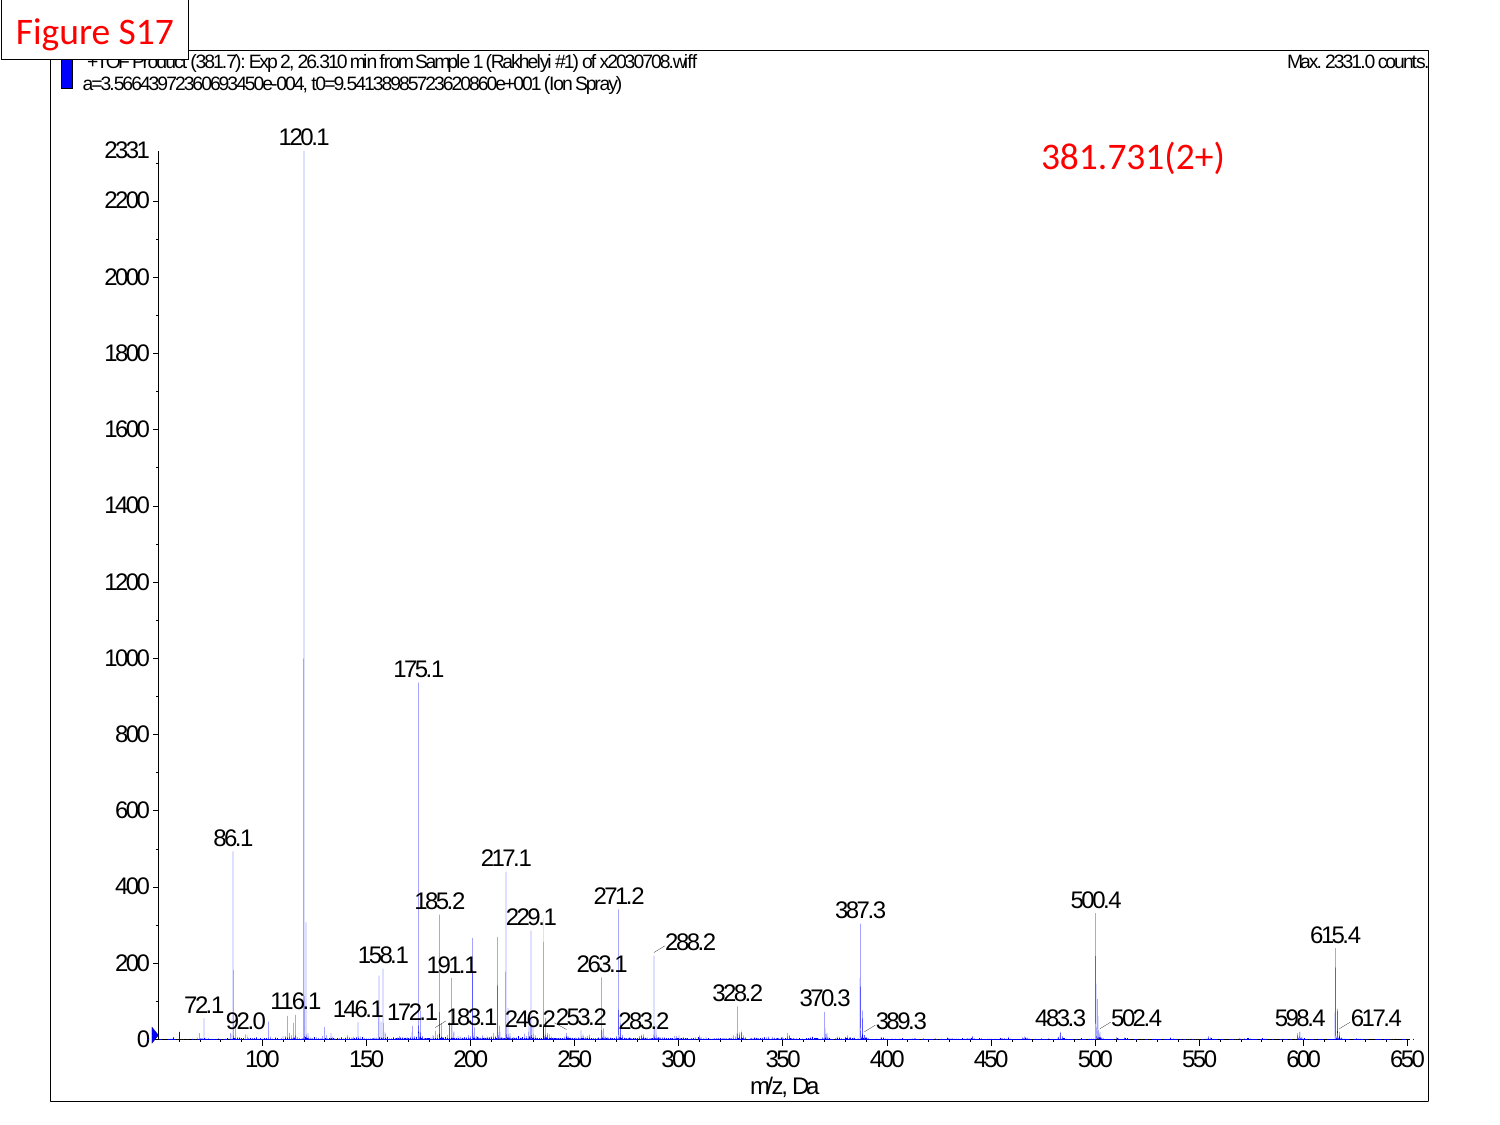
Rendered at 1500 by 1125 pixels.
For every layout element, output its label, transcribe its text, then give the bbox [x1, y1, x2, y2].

picture [49, 50, 1458, 1125]
text_box Figure S17 [1, 0, 189, 60]
